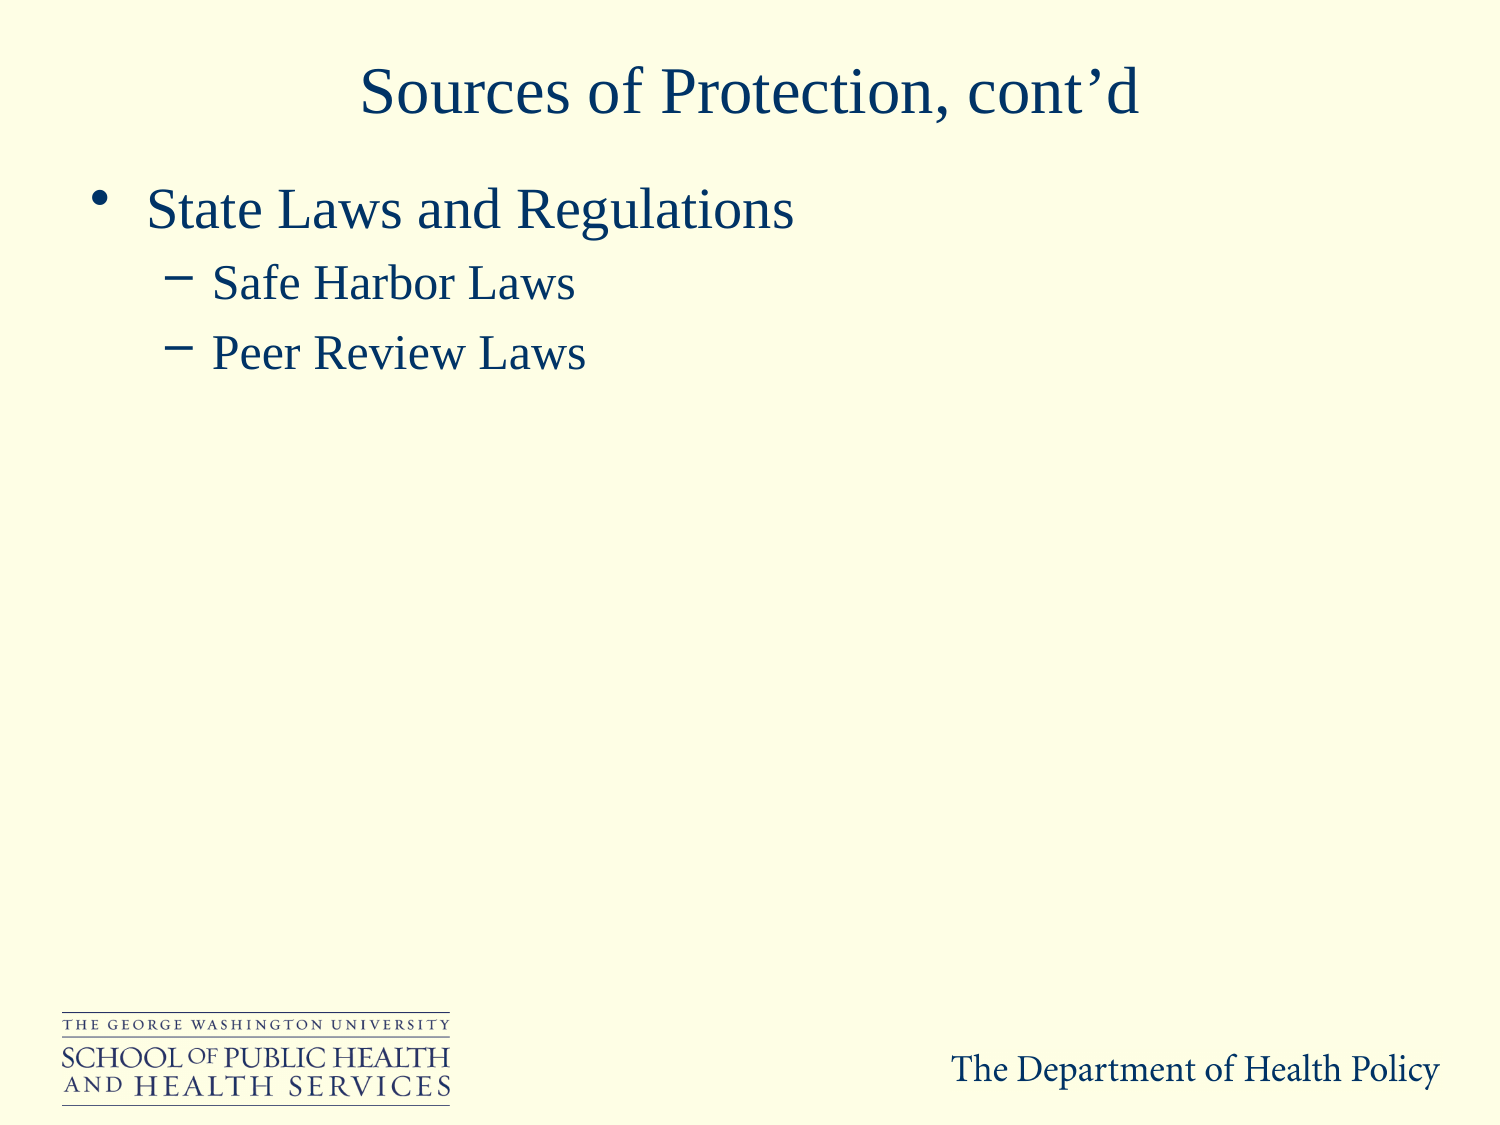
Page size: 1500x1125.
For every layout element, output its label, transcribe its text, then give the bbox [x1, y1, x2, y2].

list State Laws and Regulations Safe Harbor Laws Peer Review Laws [75, 162, 1425, 992]
title Sources of Protection, cont’d [75, 0, 1425, 162]
picture [950, 1049, 1443, 1092]
picture [62, 1012, 450, 1106]
